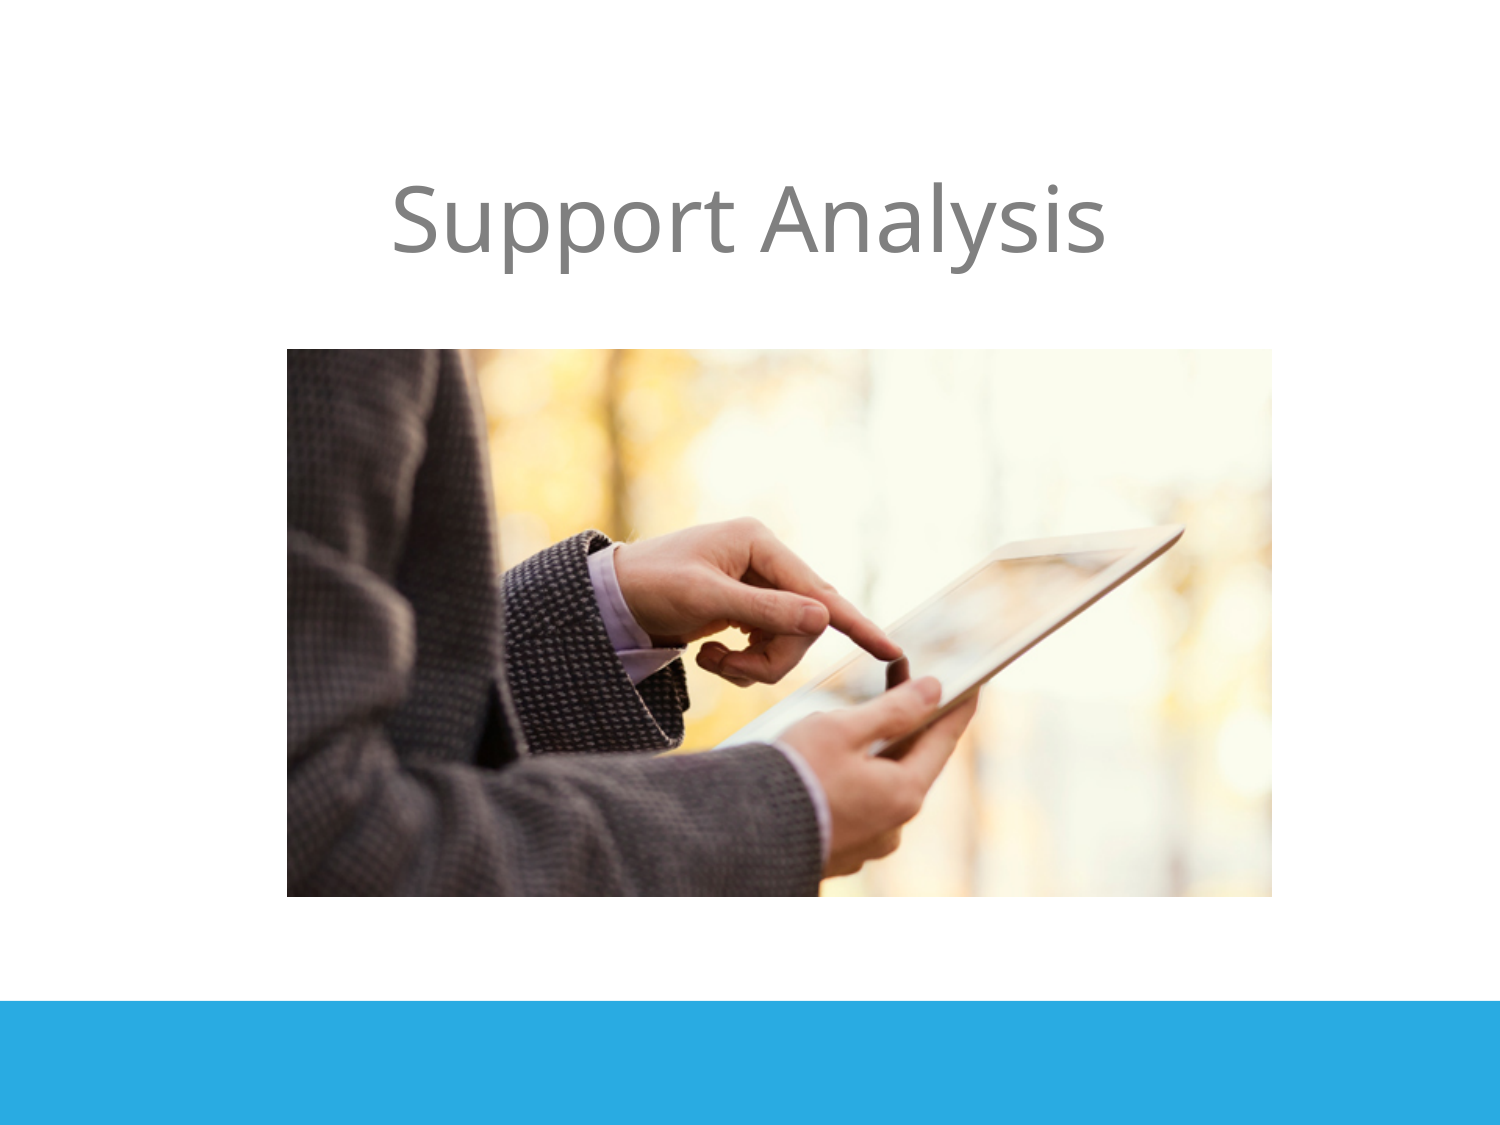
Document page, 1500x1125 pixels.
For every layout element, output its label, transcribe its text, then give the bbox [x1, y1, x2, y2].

title Support Analysis [112, 149, 1388, 392]
text_box [0, 999, 1500, 1125]
picture [287, 349, 1273, 898]
